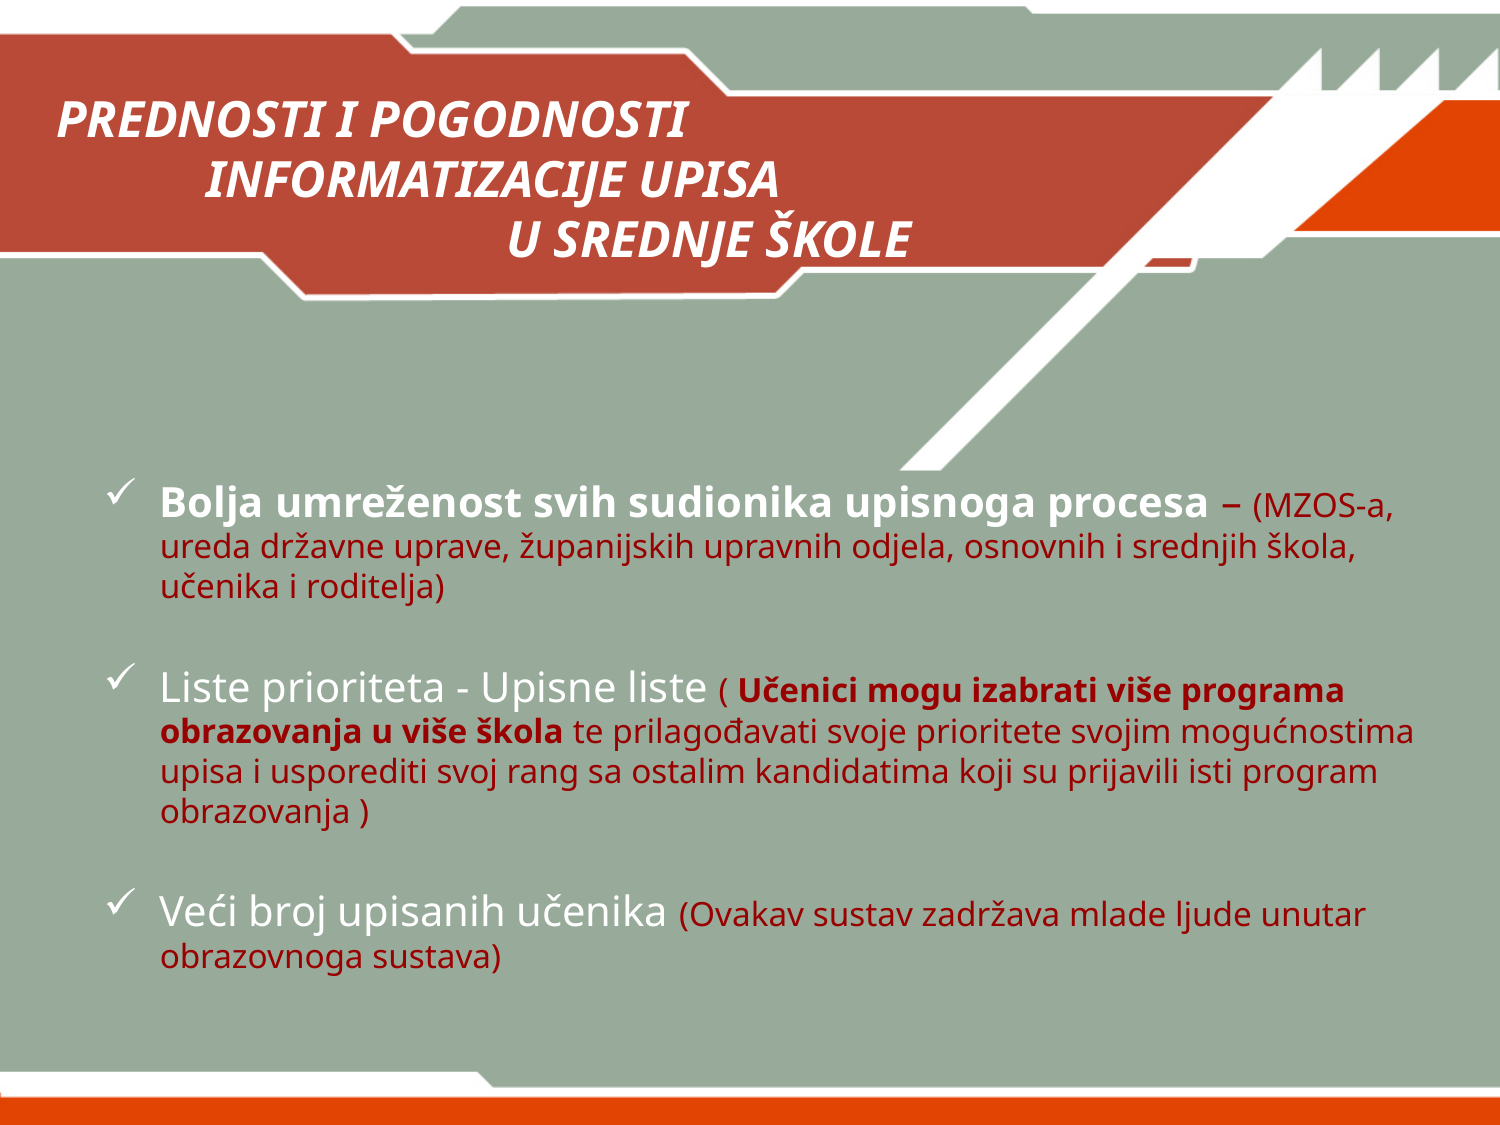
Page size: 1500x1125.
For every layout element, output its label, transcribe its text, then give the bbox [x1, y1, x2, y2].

picture [0, 0, 1500, 1125]
list Bolja umreženost svih sudionika upisnoga procesa – (MZOS-a, ureda državne uprave, županijskih upravnih odjela, osnovnih i srednjih škola, učenika i roditelja) Liste prioriteta - Upisne liste ( Učenici mogu izabrati više programa obrazovanja u više škola te prilagođavati svoje prioritete svojim mogućnostima upisa i usporediti svoj rang sa ostalim kandidatima koji su prijavili isti program obrazovanja ) Veći broj upisanih učenika (Ovakav sustav zadržava mlade ljude unutar obrazovnoga sustava) [88, 467, 1448, 946]
title PREDNOSTI I POGODNOSTI INFORMATIZACIJE UPISA U SREDNJE ŠKOLE [41, 136, 1390, 219]
